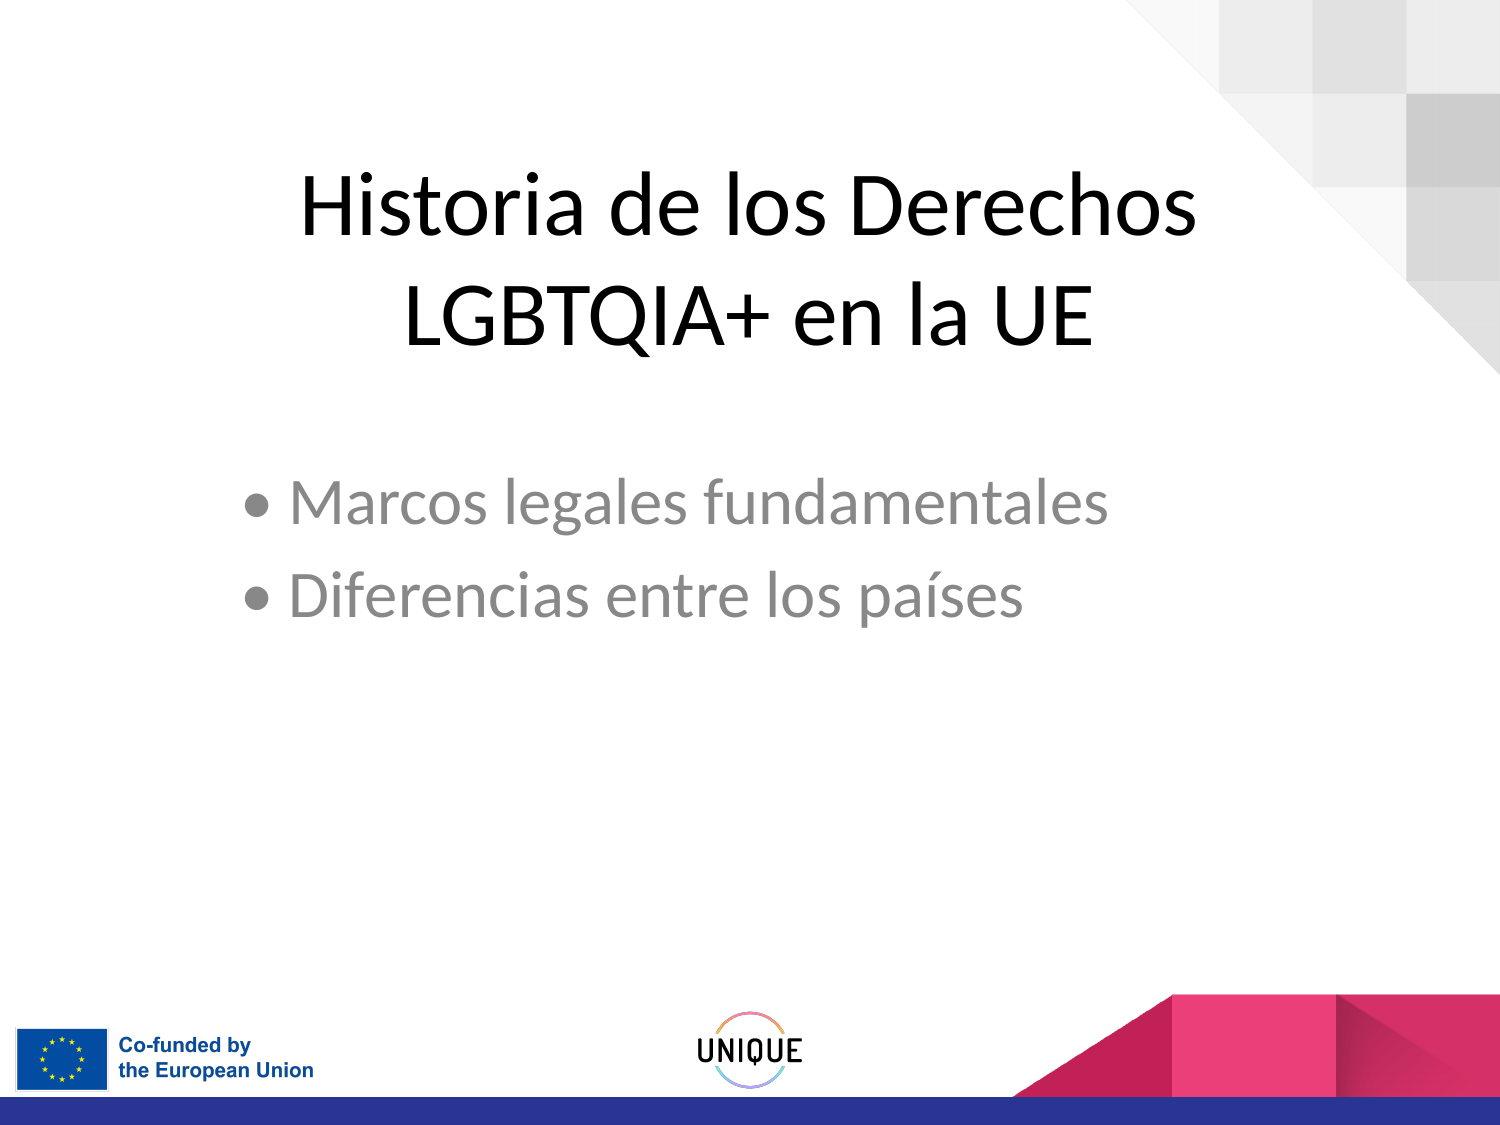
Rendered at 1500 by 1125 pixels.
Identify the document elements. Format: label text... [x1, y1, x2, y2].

title Historia de los Derechos LGBTQIA+ en la UE [112, 132, 1388, 375]
picture [1125, 0, 1500, 375]
subtitle • Marcos legales fundamentales • Diferencias entre los países [225, 450, 1275, 738]
picture [0, 993, 1500, 1125]
